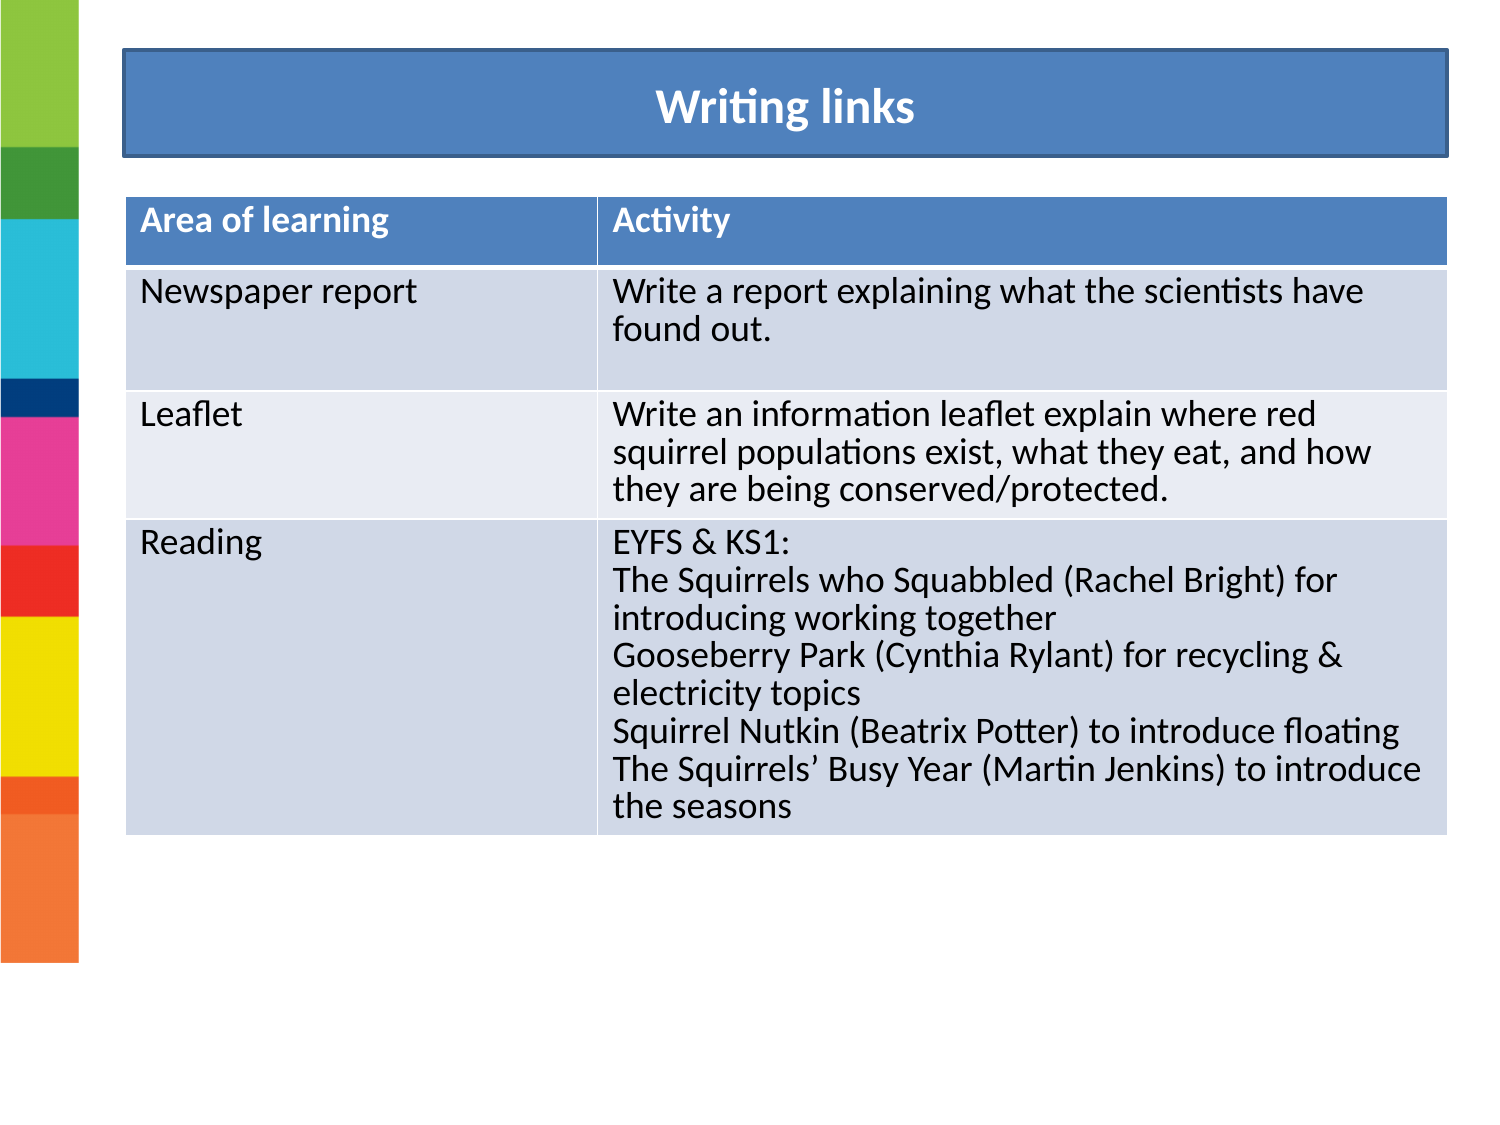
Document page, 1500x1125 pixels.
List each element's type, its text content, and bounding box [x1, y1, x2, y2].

table_cell Reading [126, 520, 597, 835]
table_cell Leaflet [126, 392, 597, 518]
text_box Writing links [122, 48, 1449, 158]
table_cell Write a report explaining what the scientists have found out. [598, 270, 1447, 390]
table_header Activity [598, 197, 1447, 265]
table_header Area of learning [126, 197, 597, 265]
table_cell EYFS & KS1: The Squirrels who Squabbled (Rachel Bright) for introducing working together Gooseberry Park (Cynthia Rylant) for recycling & electricity topics Squirrel Nutkin (Beatrix Potter) to introduce floating The Squirrels’ Busy Year (Martin Jenkins) to introduce the seasons [598, 520, 1447, 835]
picture [1, 0, 78, 962]
table_cell Write an information leaflet explain where red squirrel populations exist, what they eat, and how they are being conserved/protected. [598, 392, 1447, 518]
table_cell Newspaper report [126, 270, 597, 390]
